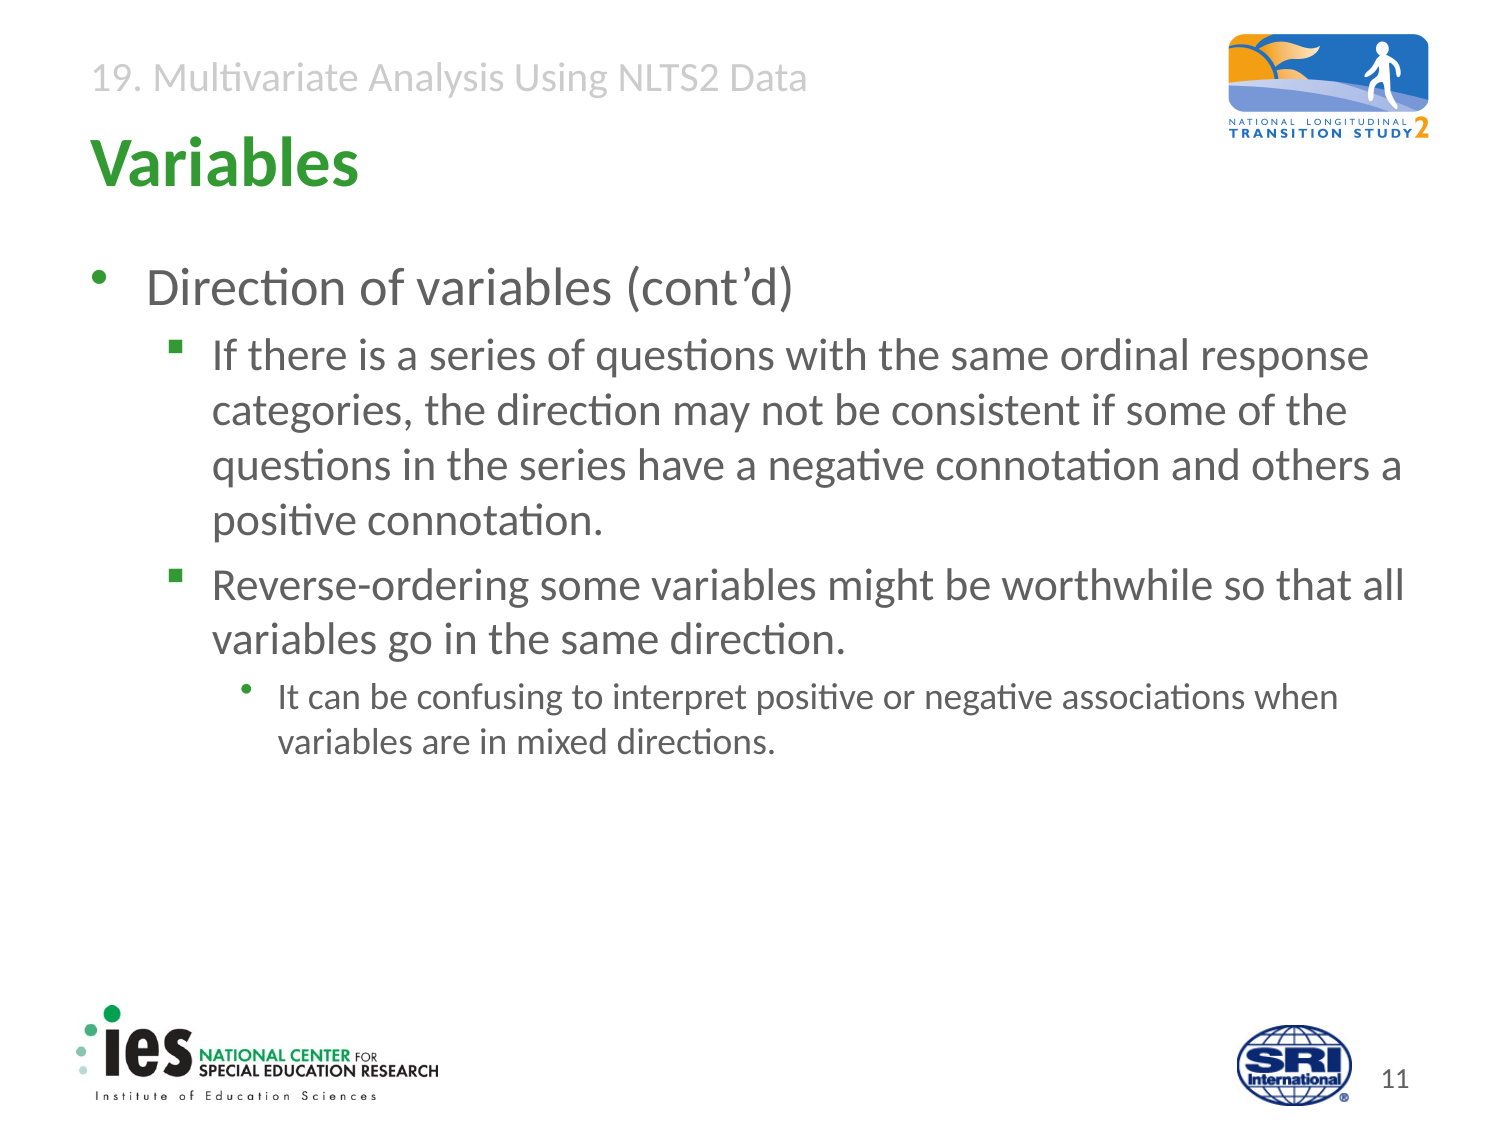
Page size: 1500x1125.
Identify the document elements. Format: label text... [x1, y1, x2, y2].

picture [1237, 1025, 1352, 1106]
slide_number 10 [1321, 1051, 1426, 1125]
title Variables [74, 90, 1426, 226]
list Direction of variables (cont’d) If there is a series of questions with the same ordinal response categories, the direction may not be consistent if some of the questions in the series have a negative connotation and others a positive connotation. Reverse-ordering some variables might be worthwhile so that all variables go in the same direction. It can be confusing to interpret positive or negative associations when variables are in mixed directions. [74, 243, 1426, 987]
picture [76, 1005, 438, 1100]
